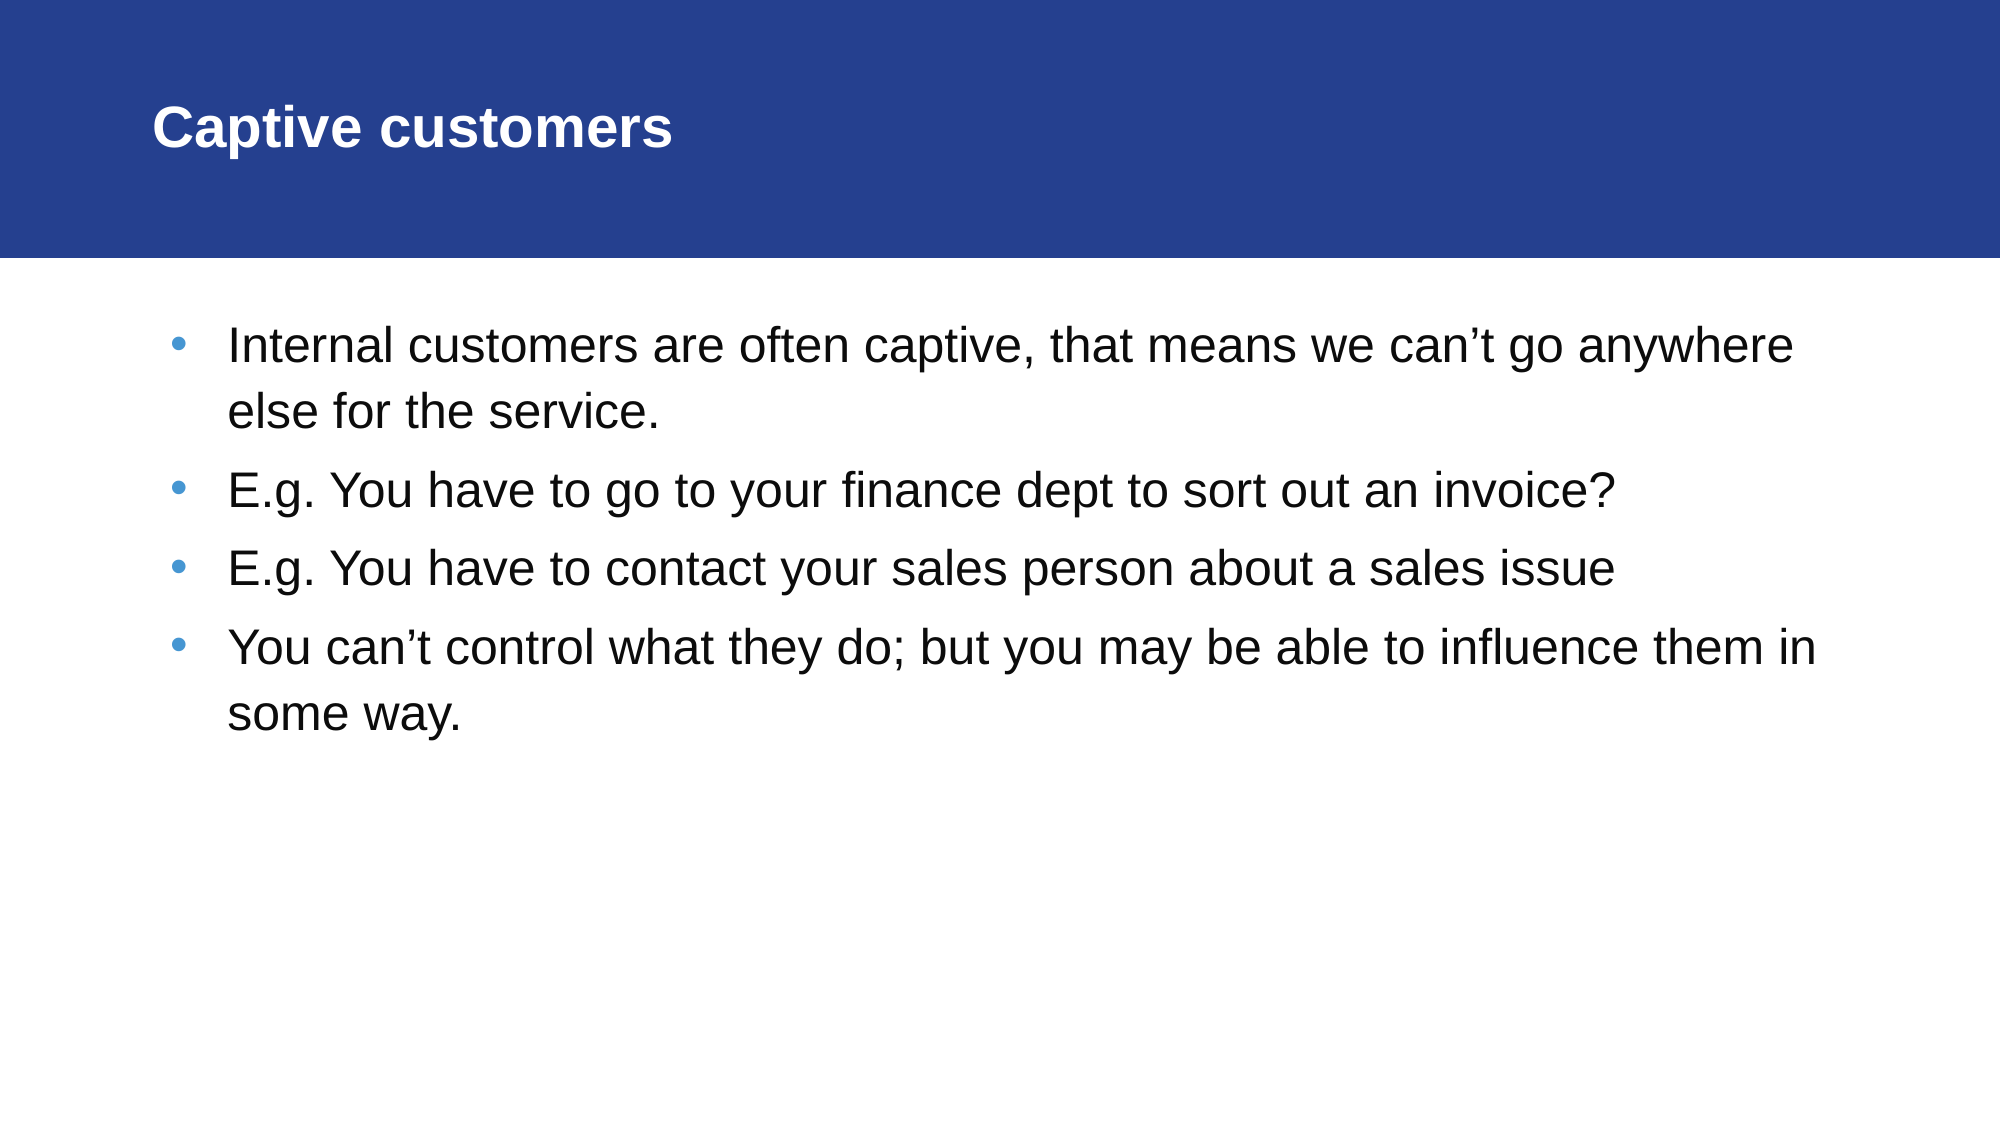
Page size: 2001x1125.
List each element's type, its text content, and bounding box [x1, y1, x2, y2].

list Internal customers are often captive, that means we can’t go anywhere else for the service. E.g. You have to go to your finance dept to sort out an invoice? E.g. You have to contact your sales person about a sales issue You can’t control what they do; but you may be able to influence them in some way. [137, 299, 1863, 1025]
title Captive customers [137, 20, 1863, 238]
